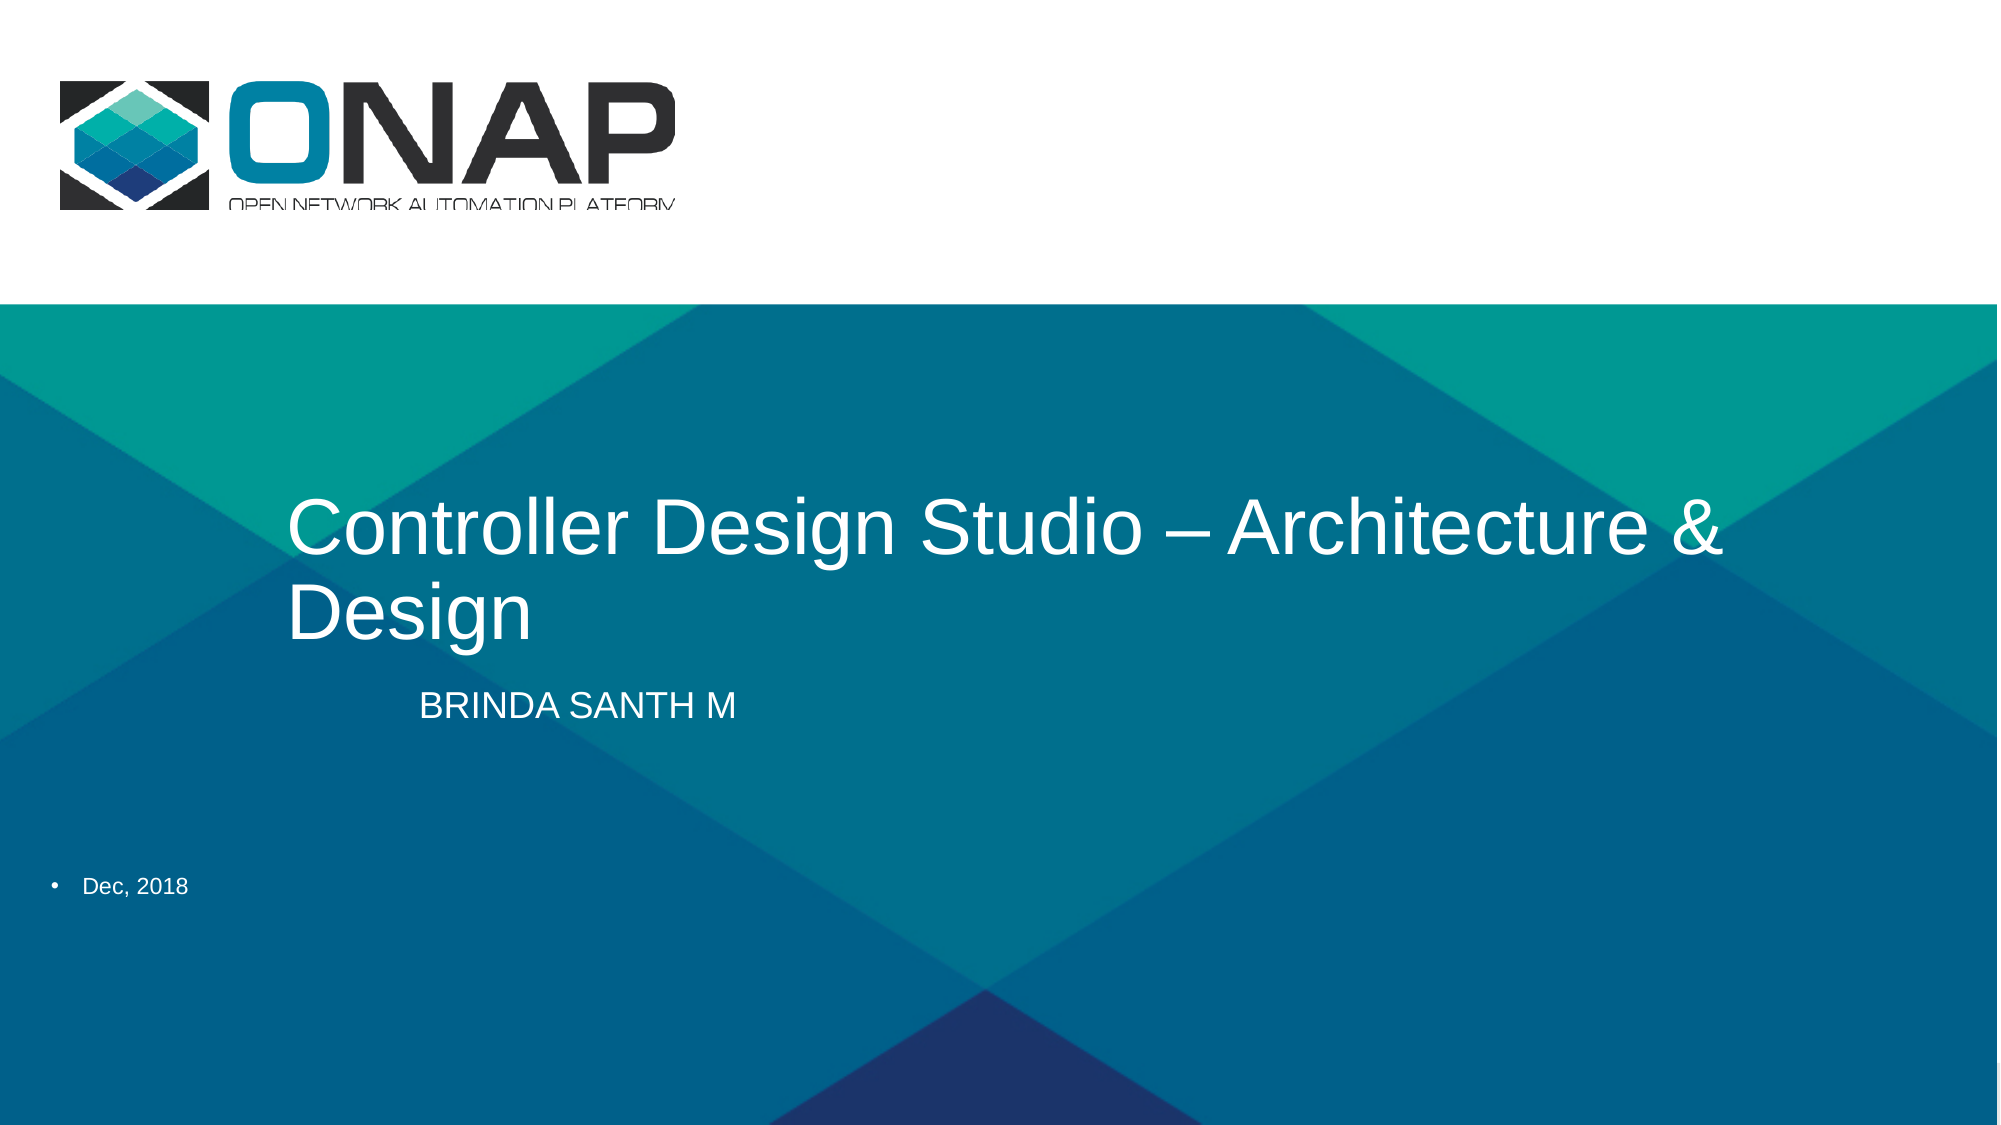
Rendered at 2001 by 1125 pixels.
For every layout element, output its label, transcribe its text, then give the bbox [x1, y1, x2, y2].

picture [1307, 305, 1997, 499]
picture [770, 990, 1202, 1125]
subtitle BRINDA SANTH M [403, 678, 1904, 804]
text_box Dec, 2018 [36, 867, 957, 908]
title Controller Design Studio – Architecture & Design [271, 477, 1772, 666]
picture [0, 305, 696, 543]
